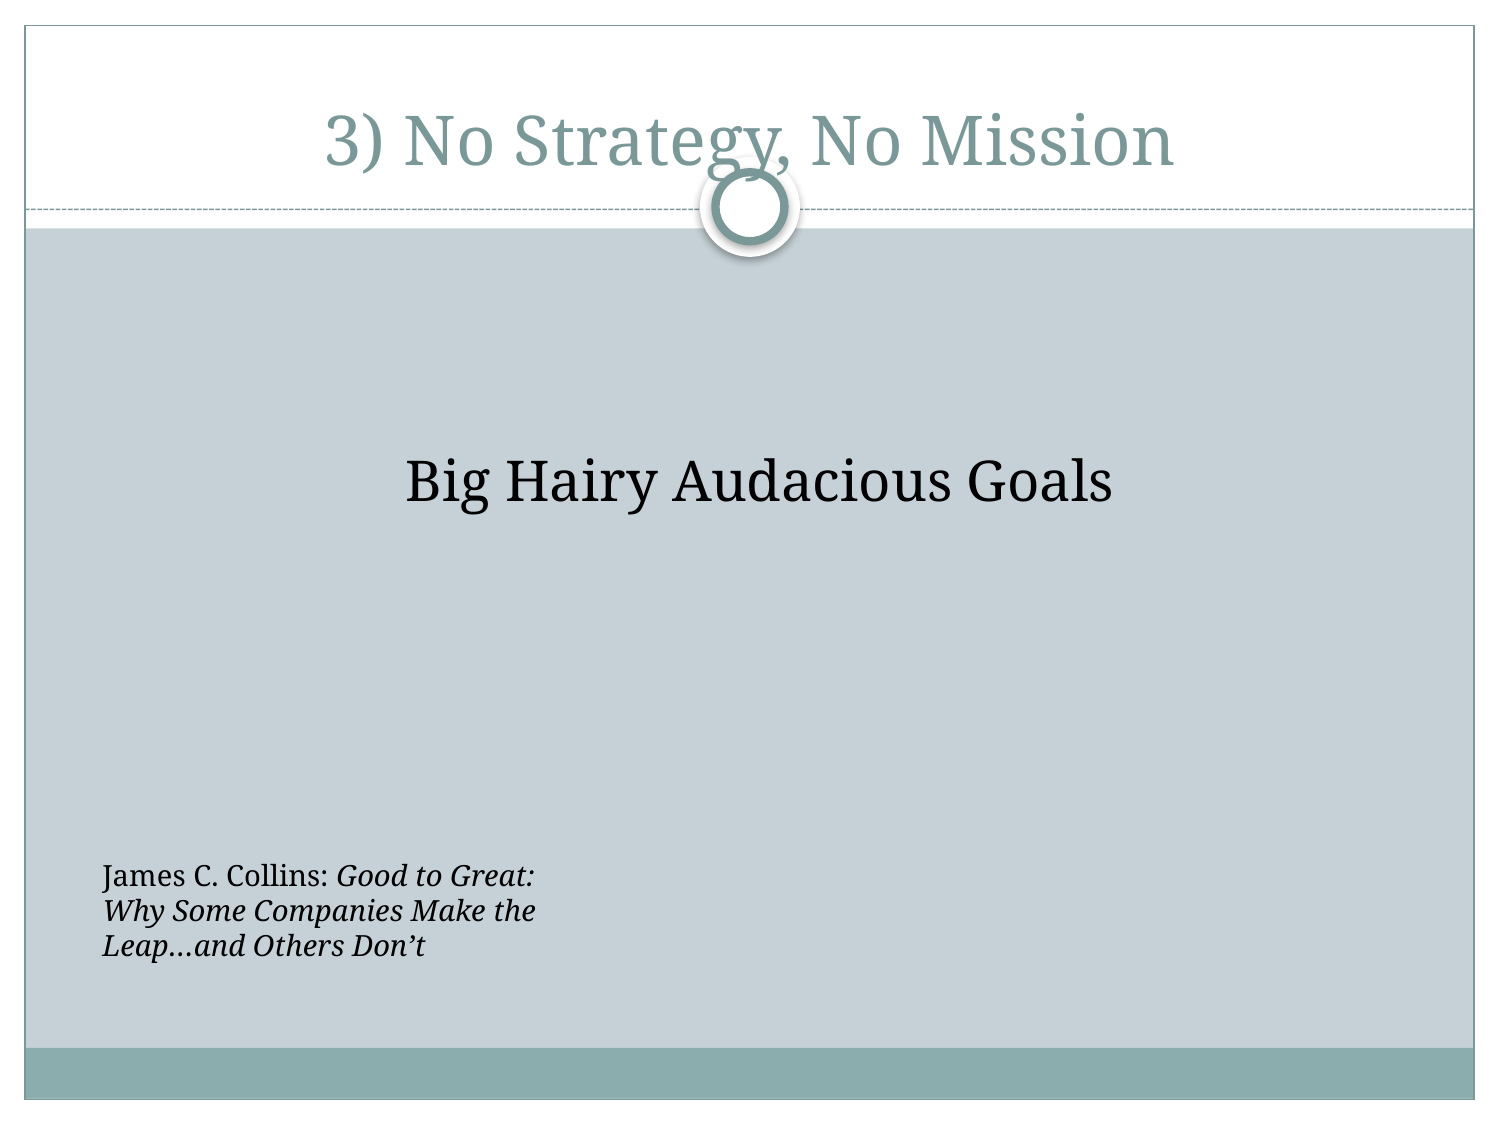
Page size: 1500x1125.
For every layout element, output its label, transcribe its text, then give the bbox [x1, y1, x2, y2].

title 3) No Strategy, No Mission [50, 62, 1450, 187]
text_box James C. Collins: Good to Great: Why Some Companies Make the Leap…and Others Don’t [87, 849, 563, 970]
list Big Hairy Audacious Goals [62, 437, 1458, 588]
